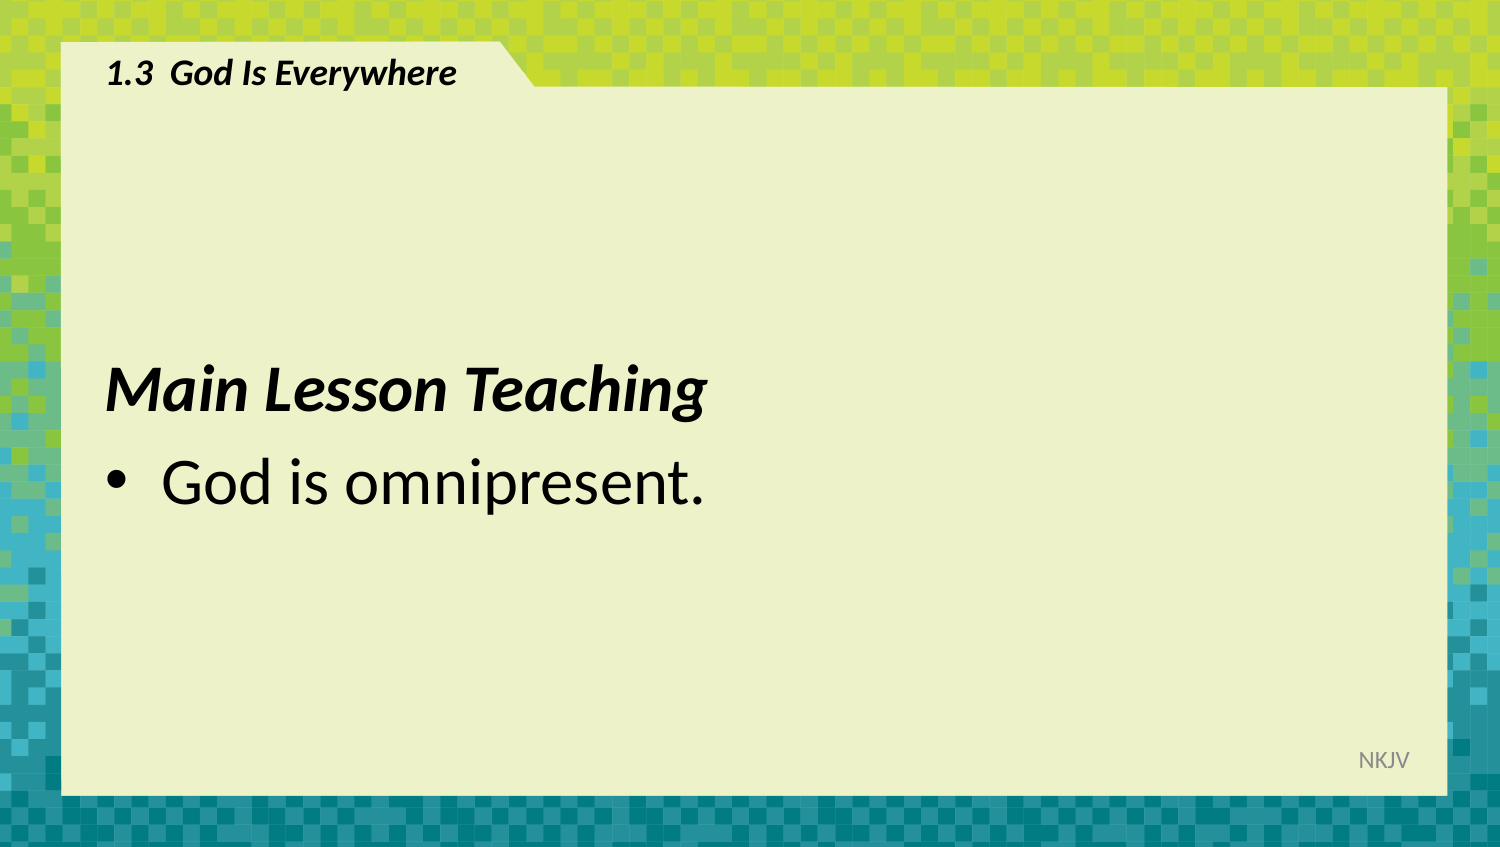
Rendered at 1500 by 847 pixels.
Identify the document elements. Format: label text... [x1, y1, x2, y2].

footer NKJV [950, 736, 1425, 782]
picture [0, 0, 1500, 847]
title 1.3 God Is Everywhere [89, 33, 1420, 108]
list Main Lesson Teaching God is omnipresent. [89, 141, 1403, 722]
